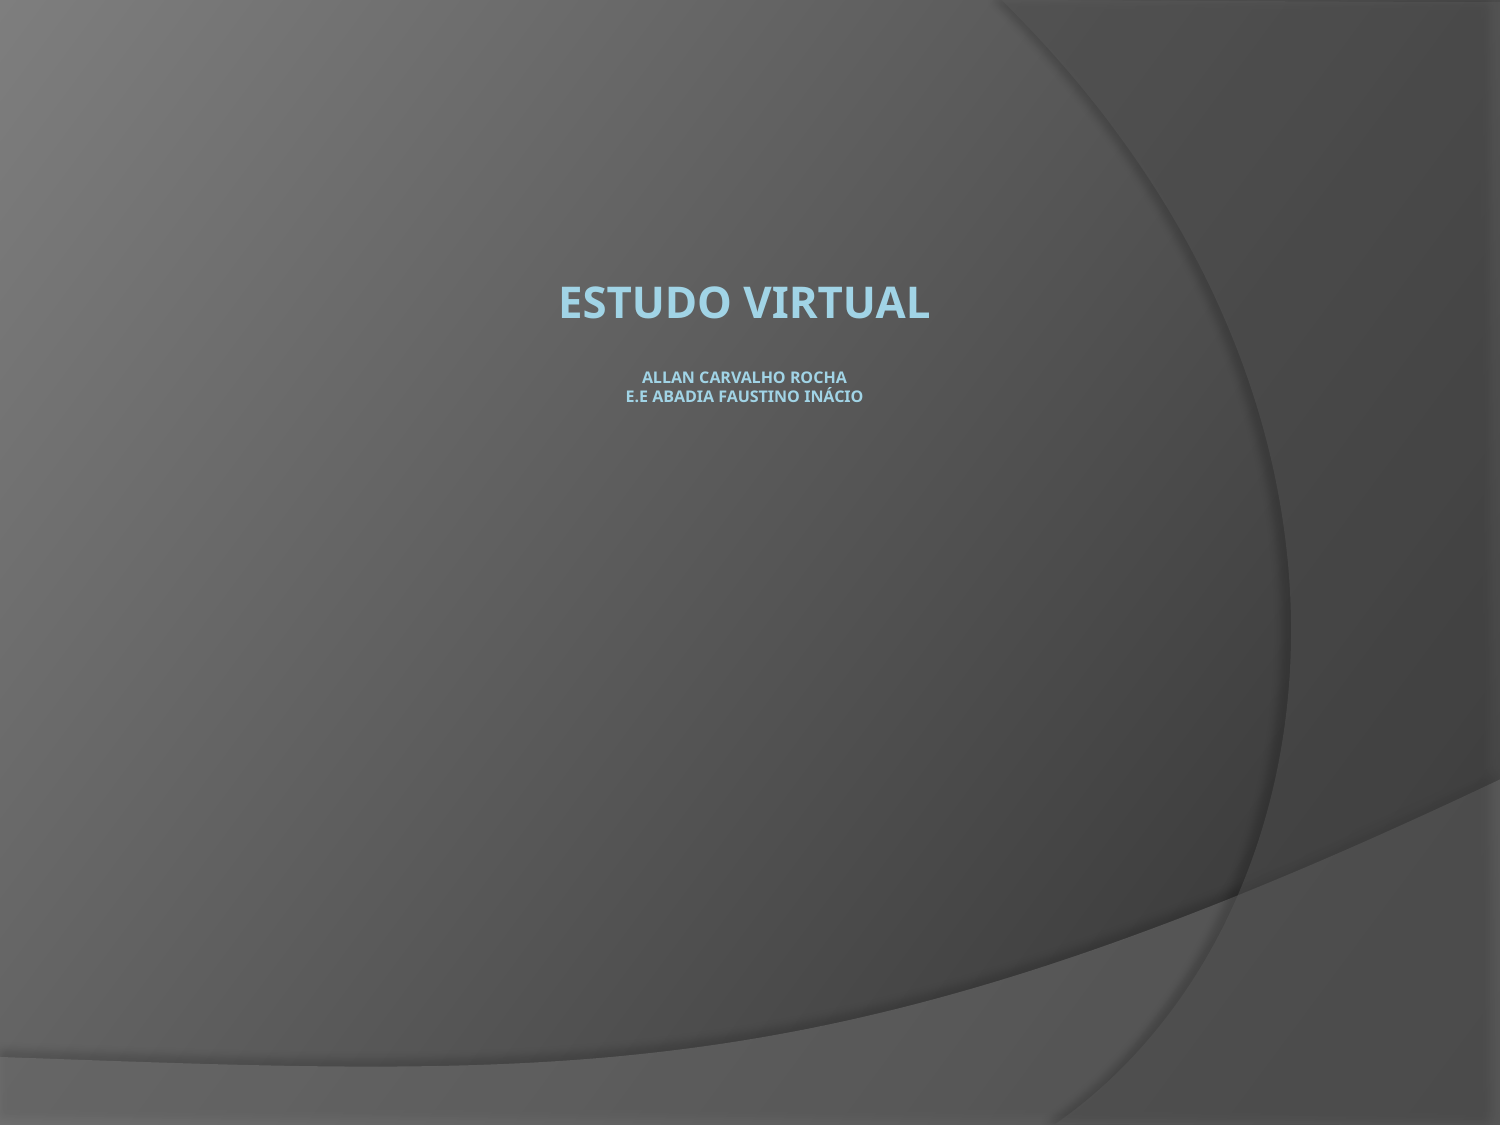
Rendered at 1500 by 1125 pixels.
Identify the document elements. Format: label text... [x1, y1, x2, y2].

title ESTUDO VIRTUAL ALLAN CARVALHO ROCHA E.E ABADIA FAUSTINO INÁCIO [52, 266, 1437, 455]
